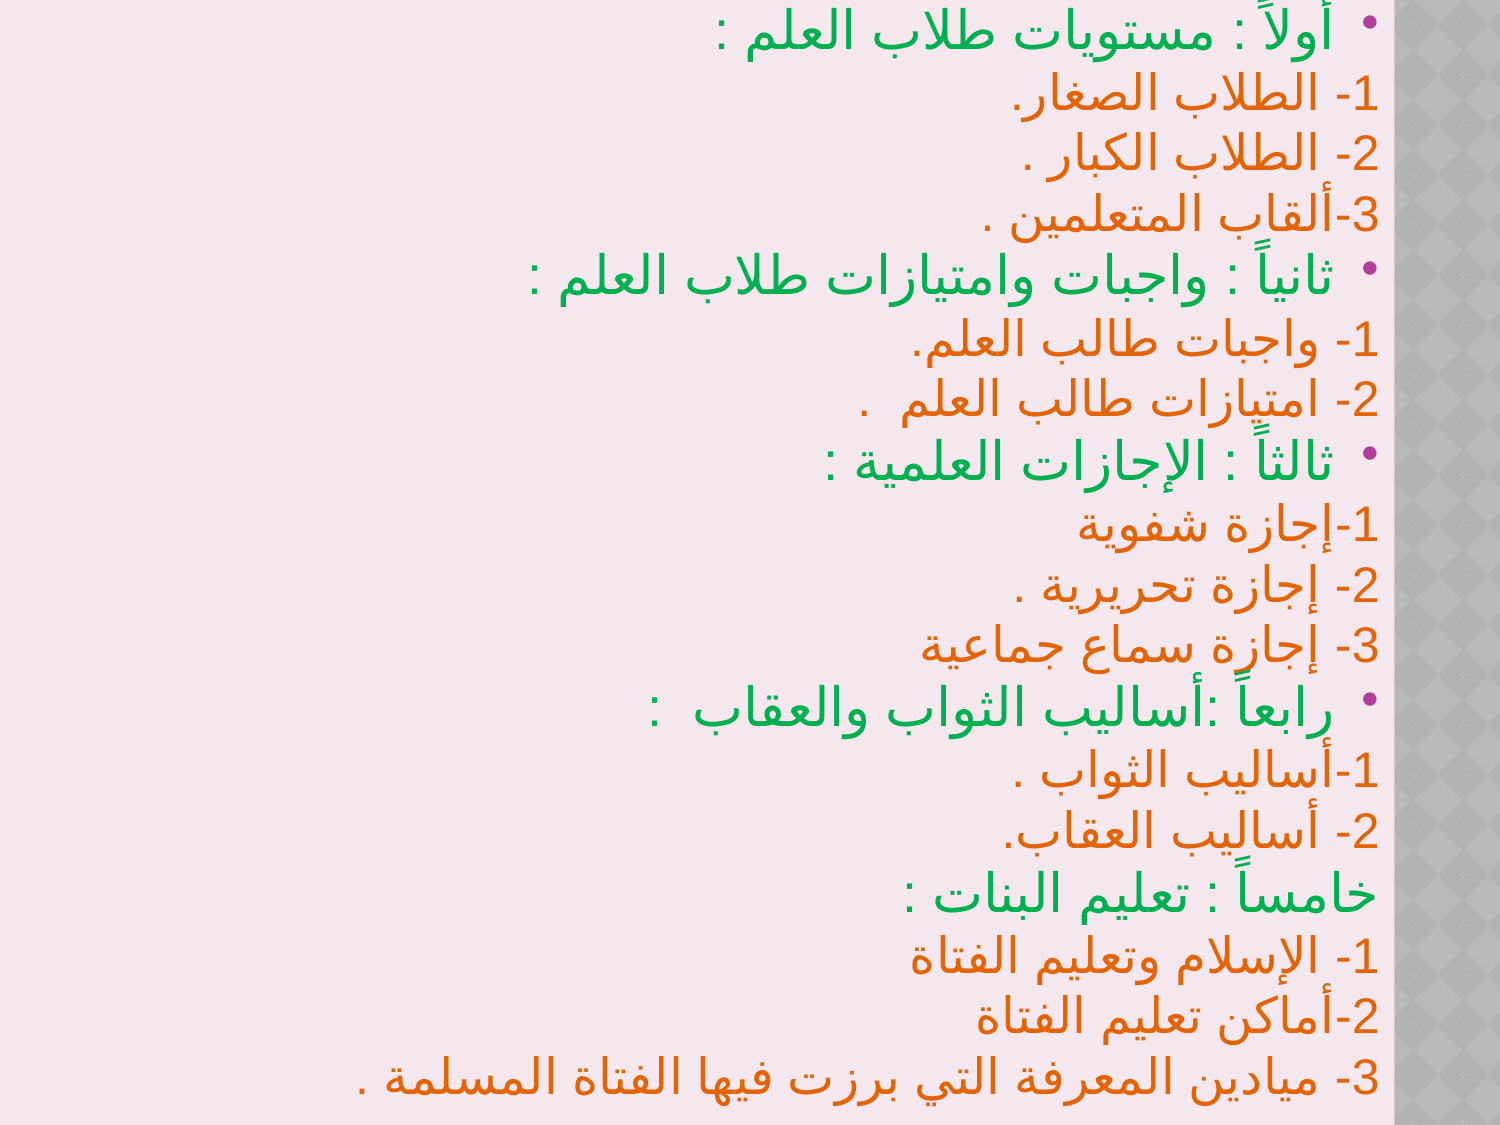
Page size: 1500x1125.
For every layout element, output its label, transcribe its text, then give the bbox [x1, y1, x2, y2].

list أولاً : مستويات طلاب العلم : 1- الطلاب الصغار. 2- الطلاب الكبار . 3-ألقاب المتعلمين . ثانياً : واجبات وامتيازات طلاب العلم : 1- واجبات طالب العلم. 2- امتيازات طالب العلم . ثالثاً : الإجازات العلمية : 1-إجازة شفوية 2- إجازة تحريرية . 3- إجازة سماع جماعية رابعاً :أساليب الثواب والعقاب : 1-أساليب الثواب . 2- أساليب العقاب. خامساً : تعليم البنات : 1- الإسلام وتعليم الفتاة 2-أماكن تعليم الفتاة 3- ميادين المعرفة التي برزت فيها الفتاة المسلمة . [0, 0, 1395, 1125]
